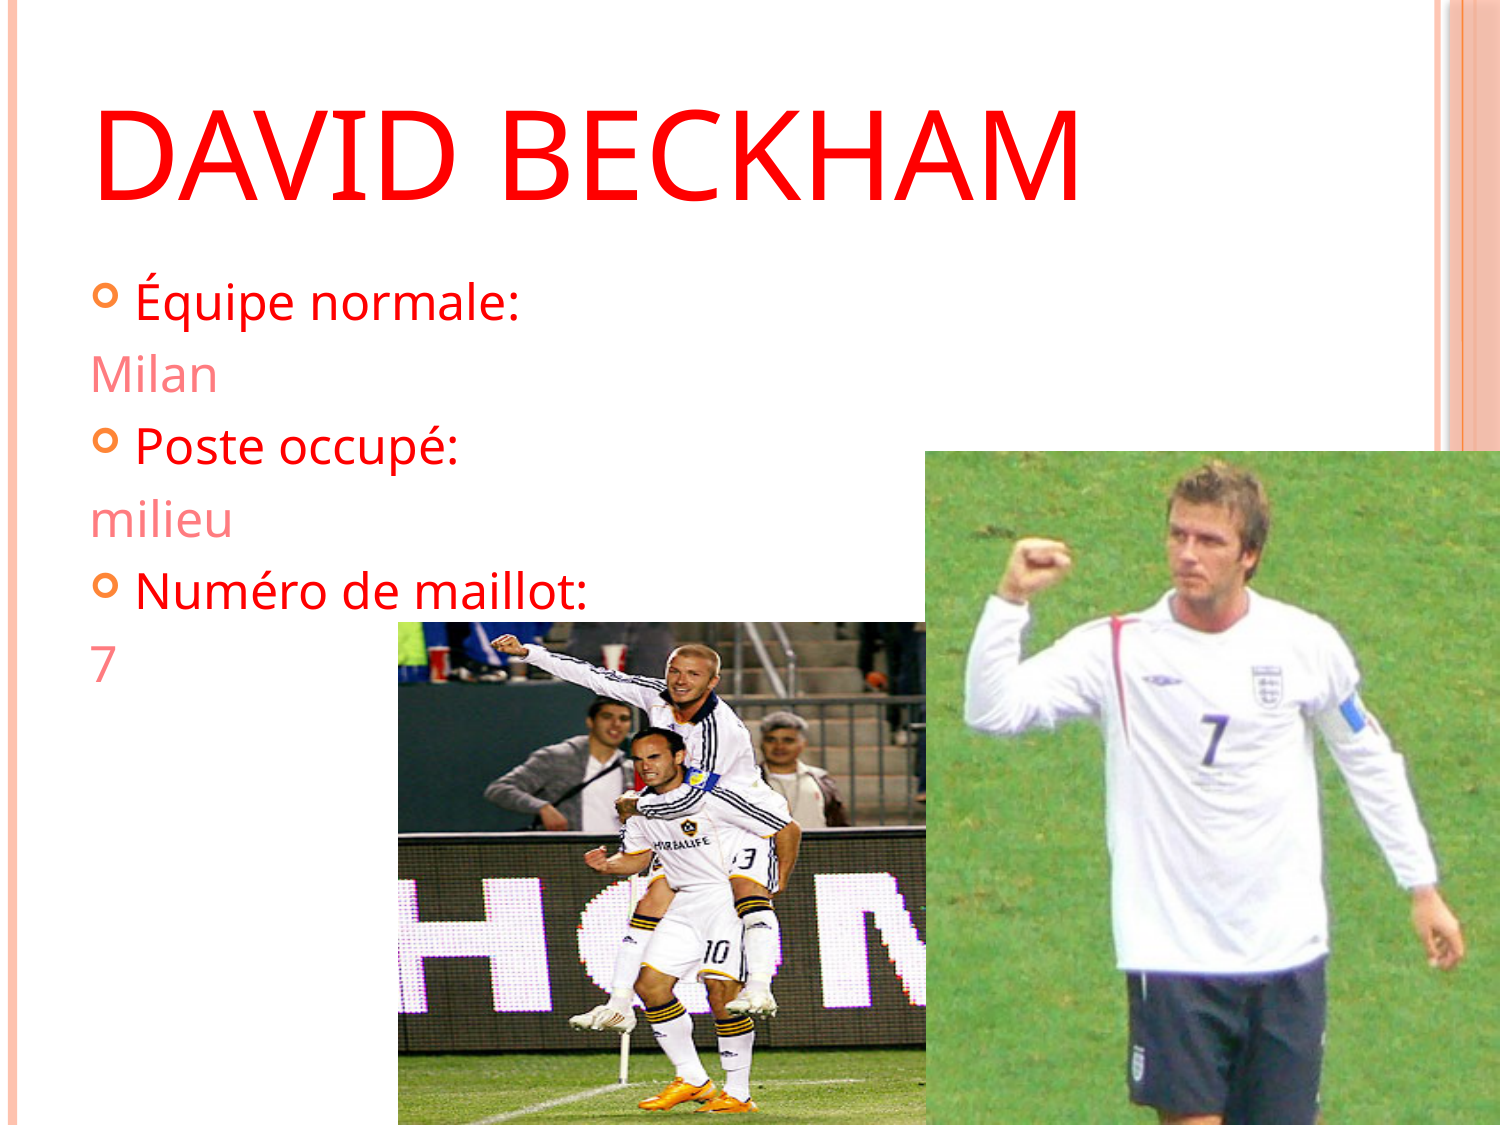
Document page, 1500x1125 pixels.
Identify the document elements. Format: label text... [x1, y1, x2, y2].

picture [397, 450, 1500, 1125]
list Équipe normale: Milan Poste occupé: milieu Numéro de maillot: 7 [75, 262, 1300, 1062]
title David Beckham [75, 45, 1300, 233]
